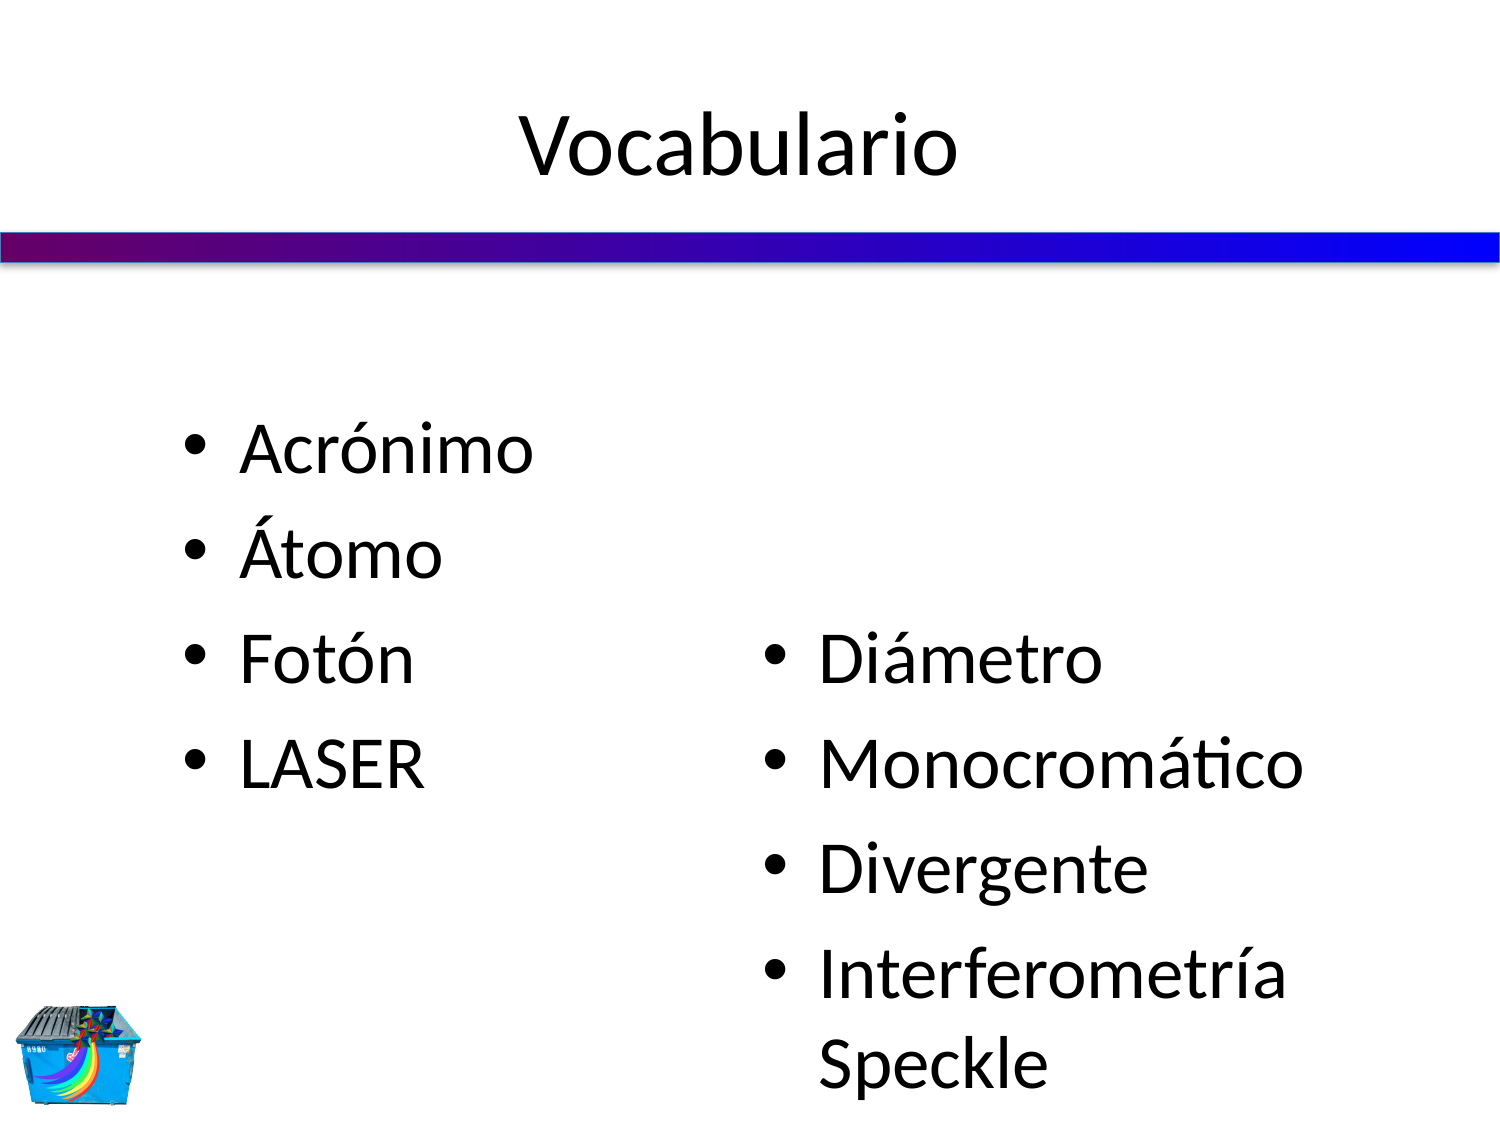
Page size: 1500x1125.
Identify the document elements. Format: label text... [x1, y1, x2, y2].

list Acrónimo Átomo Fotón LASER Diámetro Monocromático Divergente Interferometría Speckle [167, 390, 1358, 1111]
title Vocabulario [75, 45, 1425, 233]
picture [14, 1004, 143, 1107]
